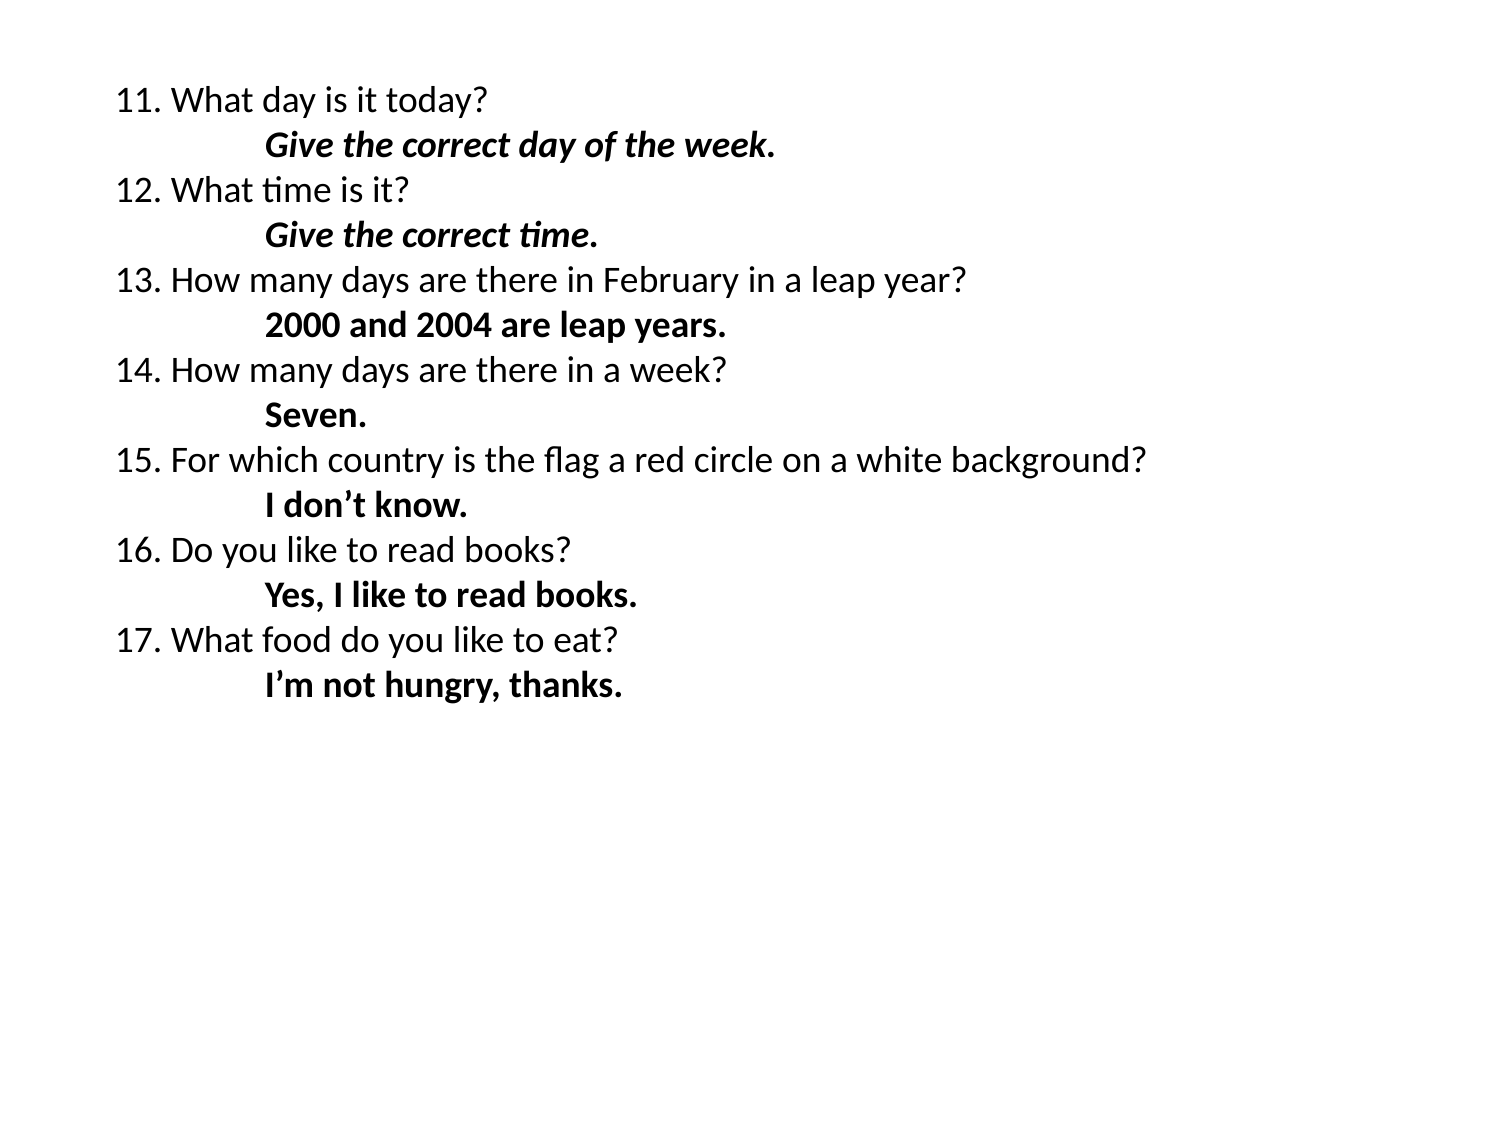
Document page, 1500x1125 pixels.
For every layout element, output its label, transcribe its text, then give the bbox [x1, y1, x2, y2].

text_box 11. What day is it today? Give the correct day of the week. 12. What time is it? Give the correct time. 13. How many days are there in February in a leap year? 2000 and 2004 are leap years. 14. How many days are there in a week? Seven. 15. For which country is the flag a red circle on a white background? I don’t know. 16. Do you like to read books? Yes, I like to read books. 17. What food do you like to eat? I’m not hungry, thanks. [100, 67, 1399, 713]
